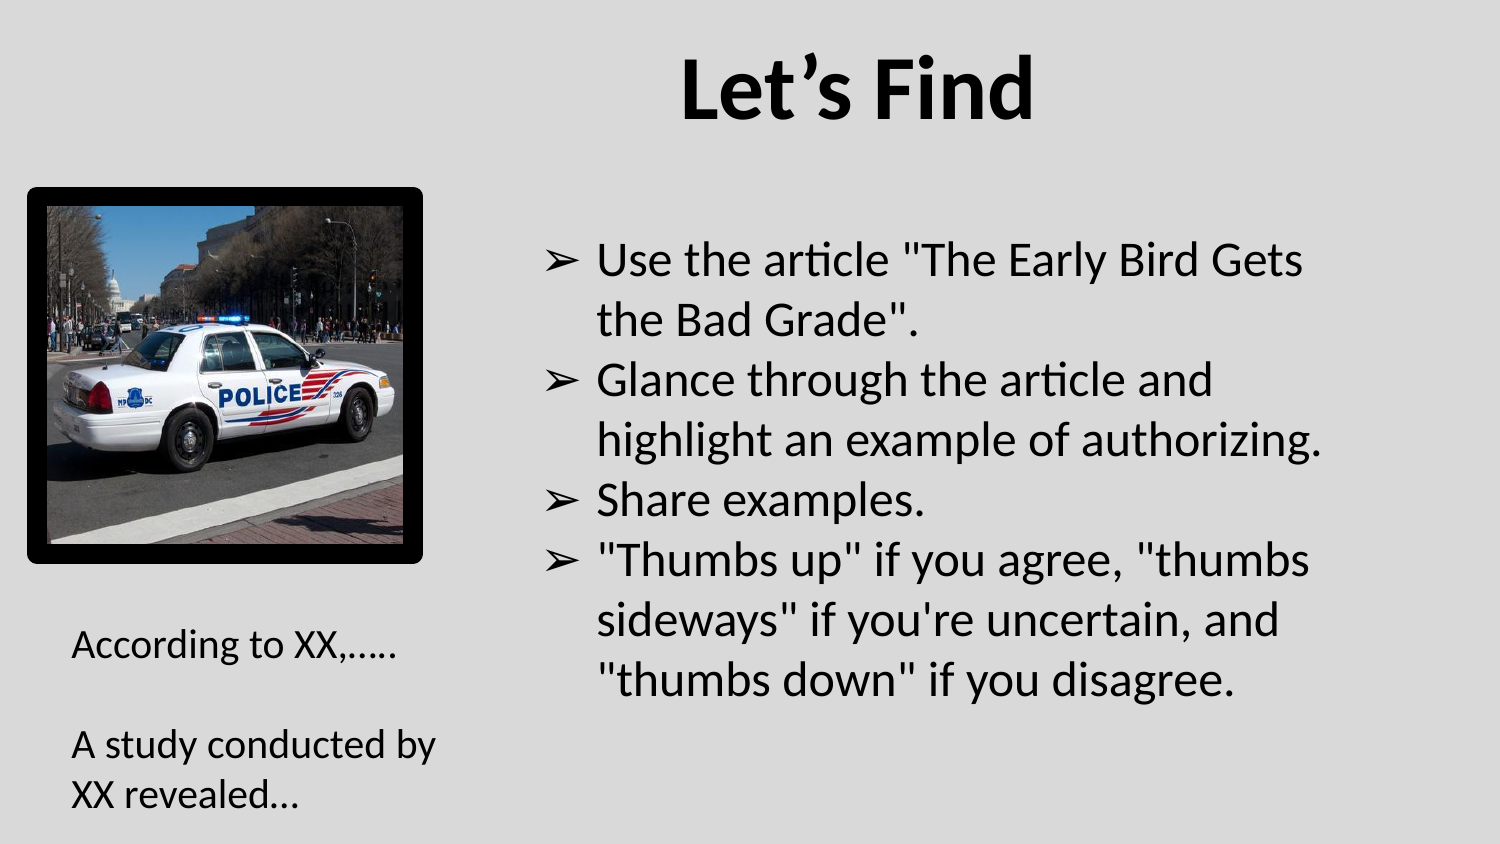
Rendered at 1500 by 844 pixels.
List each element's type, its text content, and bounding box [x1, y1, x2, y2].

title Let’s Find [496, 46, 1221, 134]
text_box According to XX,….. A study conducted by XX revealed… [56, 609, 497, 773]
text_box Use the article "The Early Bird Gets the Bad Grade". Glance through the article and highlight an example of authorizing. Share examples. "Thumbs up" if you agree, "thumbs sideways" if you're uncertain, and "thumbs down" if you disagree. [525, 159, 1369, 807]
picture [46, 206, 404, 544]
